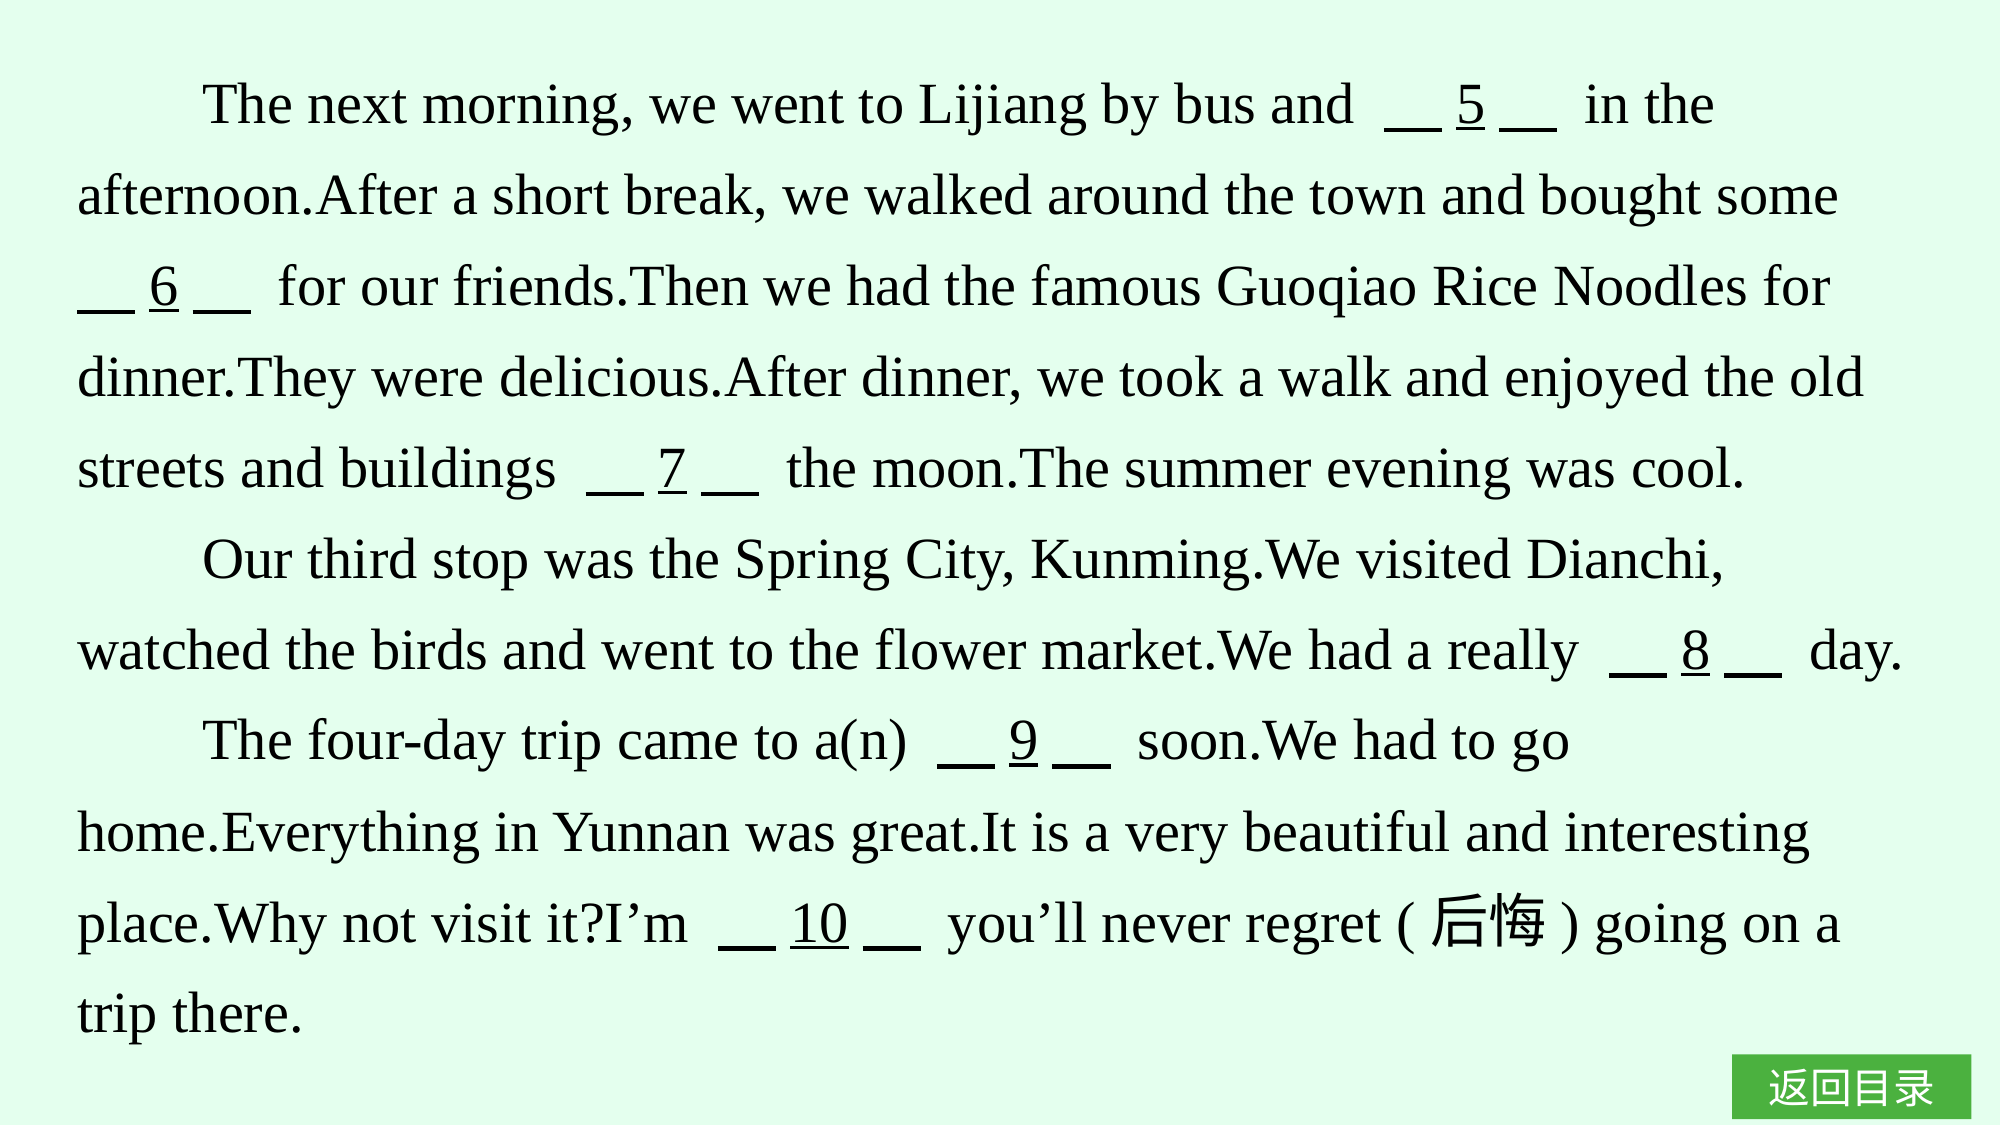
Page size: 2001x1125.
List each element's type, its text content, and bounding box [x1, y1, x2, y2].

text_box The next morning, we went to Lijiang by bus and 5 in the afternoon.After a short break, we walked around the town and bought some 6 for our friends.Then we had the famous Guoqiao Rice Noodles for dinner.They were delicious.After dinner, we took a walk and enjoyed the old streets and buildings 7 the moon.The summer evening was cool. Our third stop was the Spring City, Kunming.We visited Dianchi, watched the birds and went to the flower market.We had a really 8 day. The four-day trip came to a(n) 9 soon.We had to go home.Everything in Yunnan was great.It is a very beautiful and interesting place.Why not visit it?I’m 10 you’ll never regret (后悔) going on a trip there. [62, 36, 1938, 1052]
